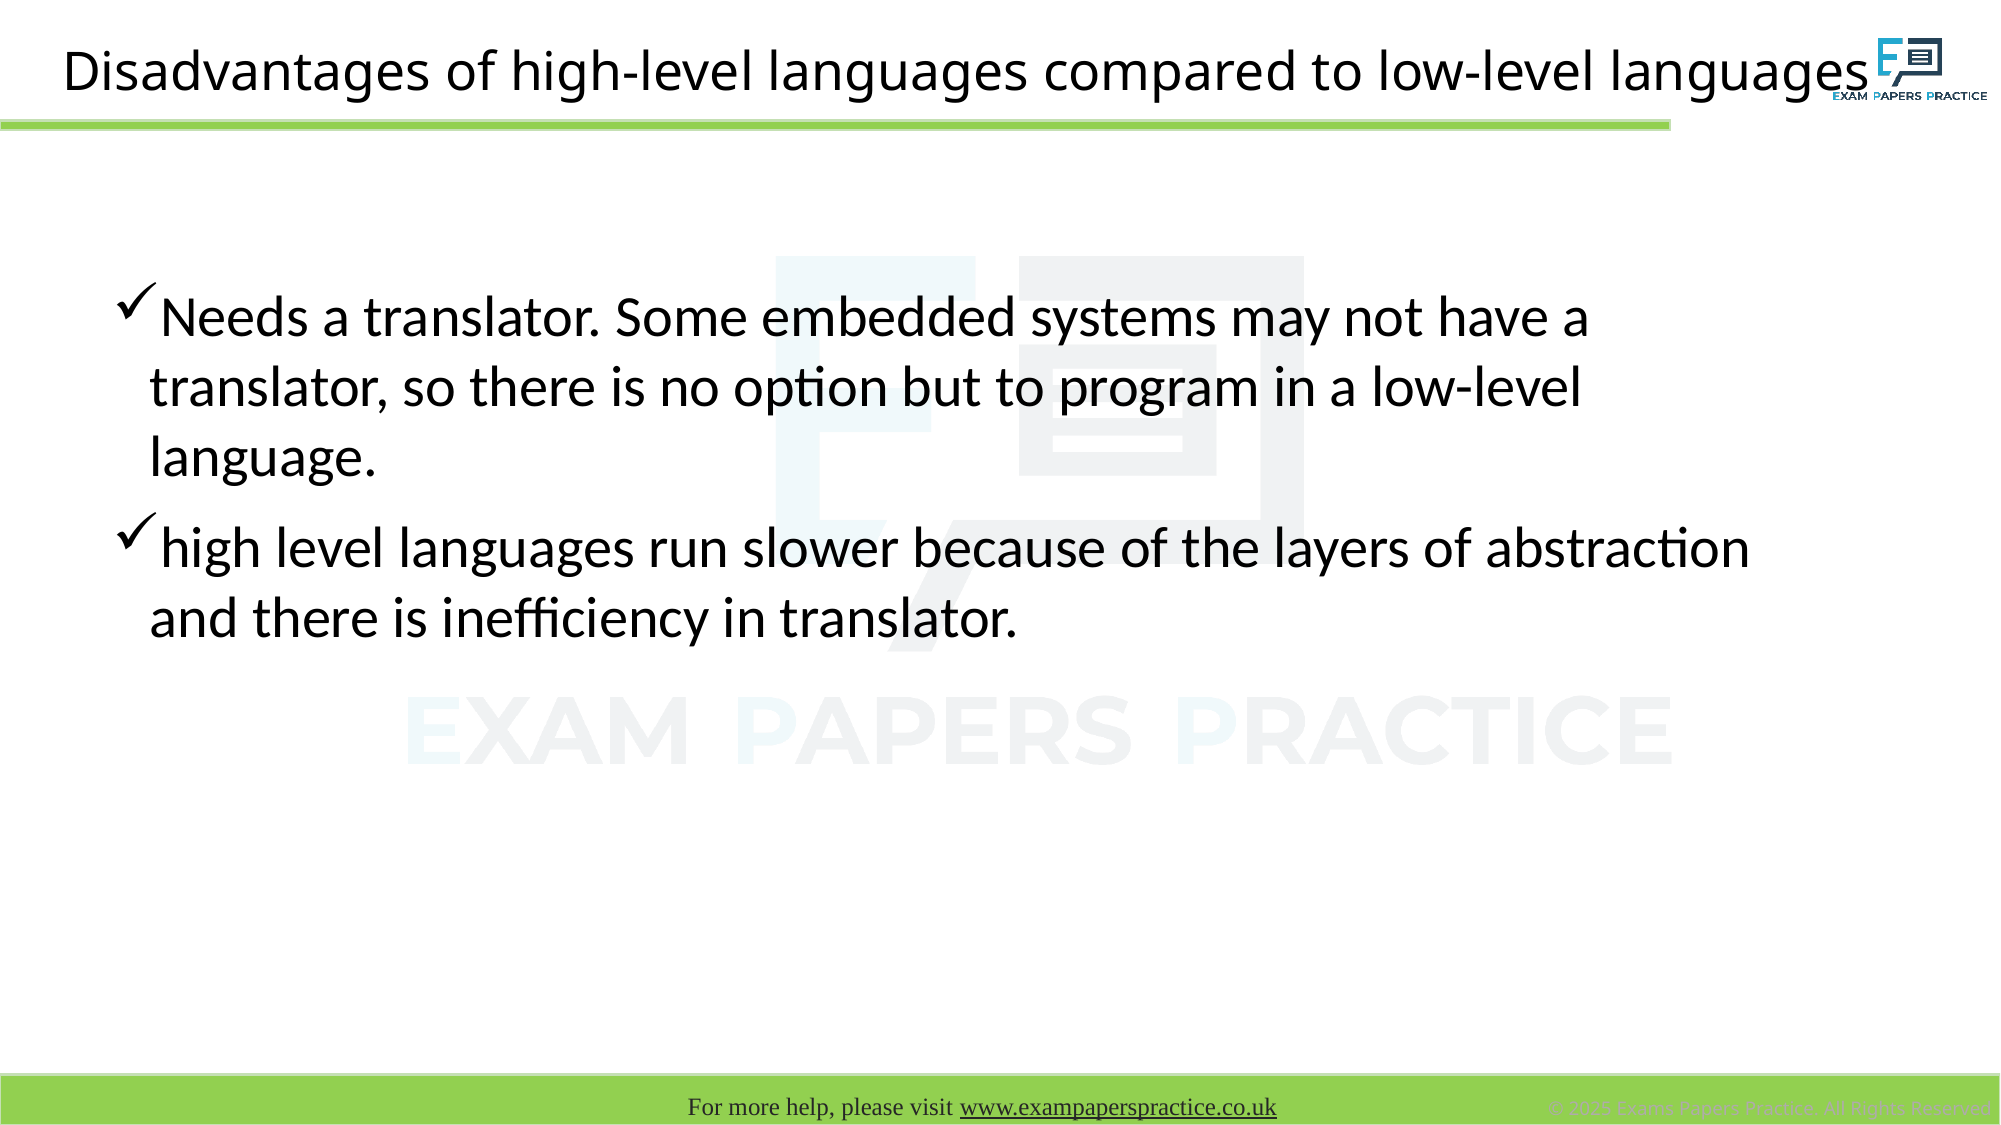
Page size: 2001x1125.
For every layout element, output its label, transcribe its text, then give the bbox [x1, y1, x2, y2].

list Needs a translator. Some embedded systems may not have a translator, so there is no option but to program in a low-level language. high level languages run slower because of the layers of abstraction and there is inefficiency in translator. [97, 187, 1823, 902]
title Disadvantages of high-level languages compared to low-level languages [47, 18, 1910, 128]
